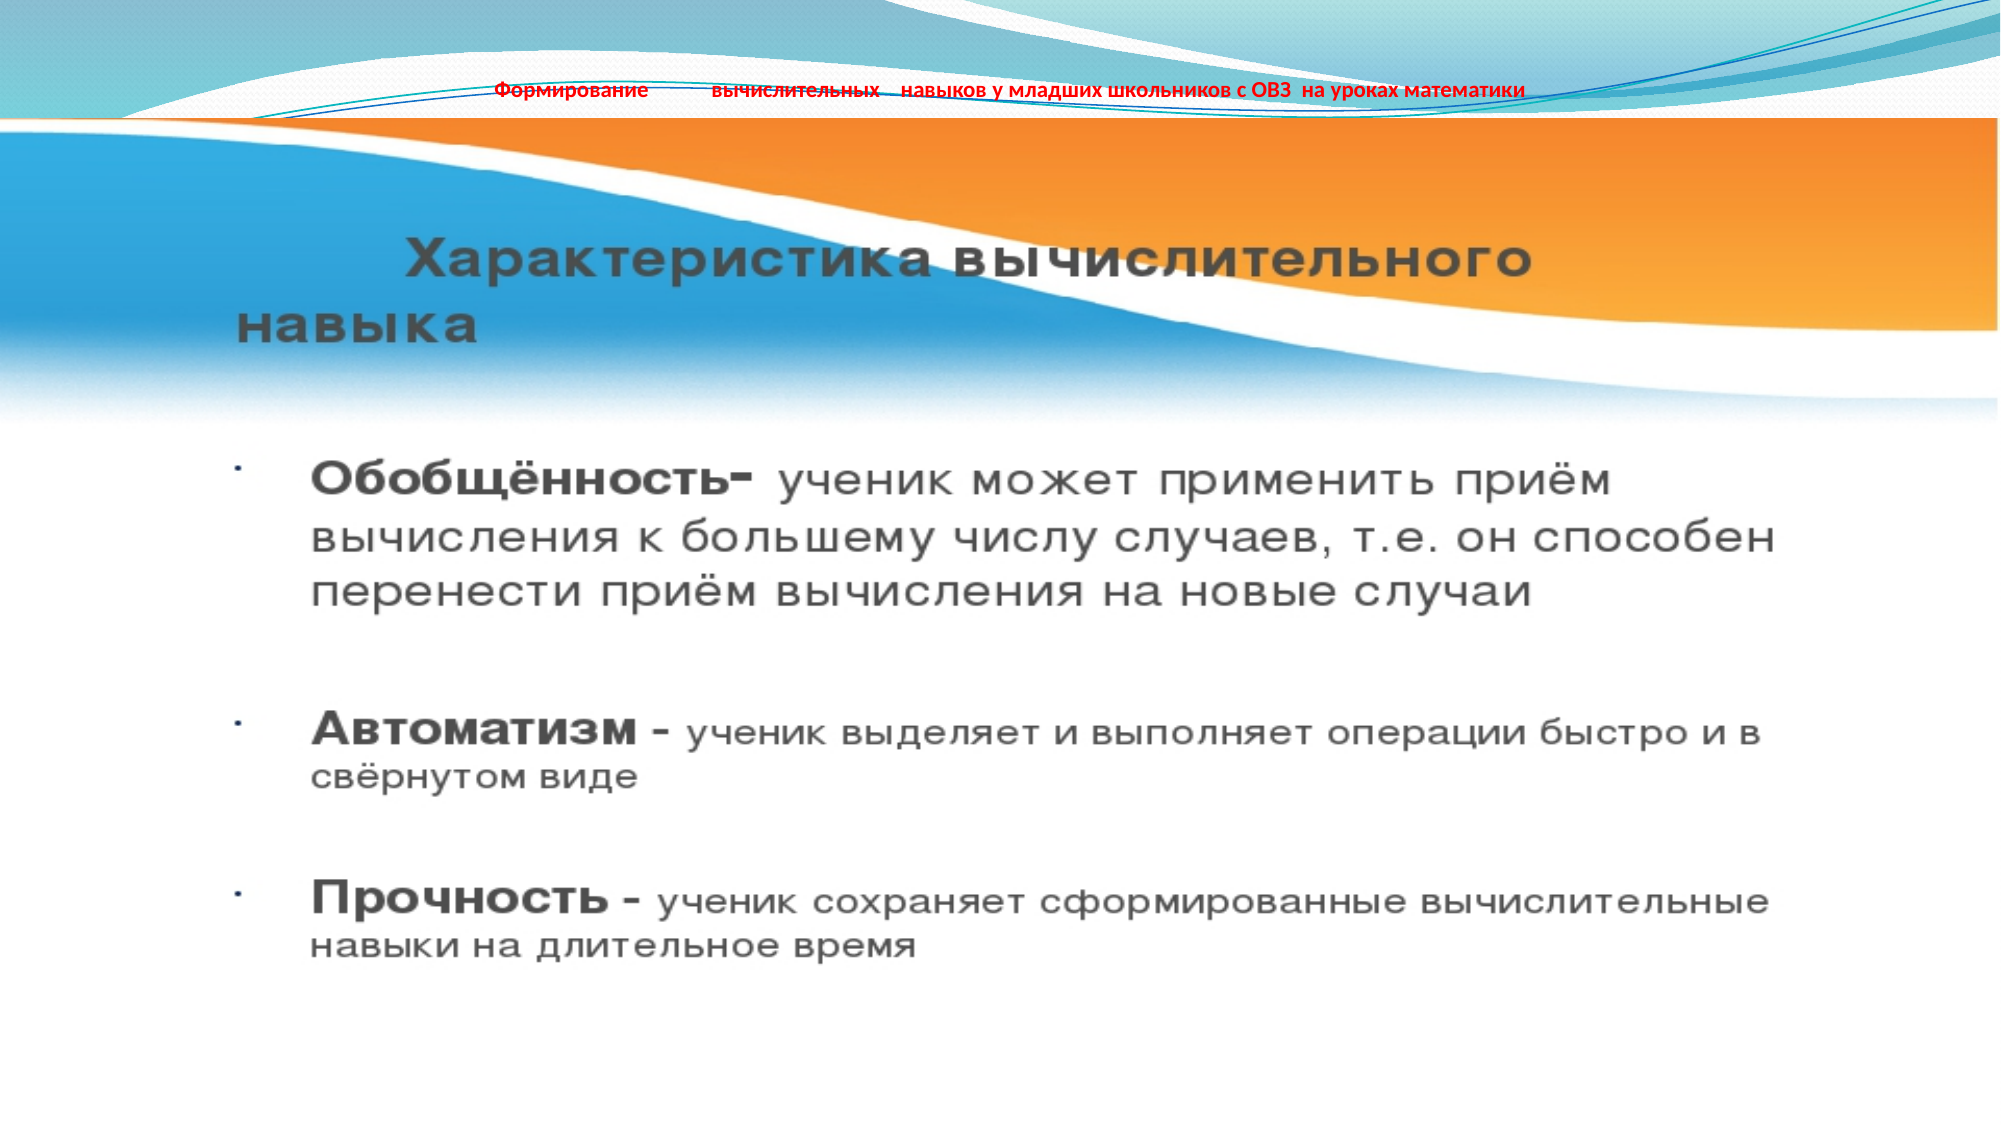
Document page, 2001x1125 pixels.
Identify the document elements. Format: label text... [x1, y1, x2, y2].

title Формирование вычислительных навыков у младших школьников с ОВЗ на уроках математики [137, 59, 1863, 103]
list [0, 118, 2000, 1125]
